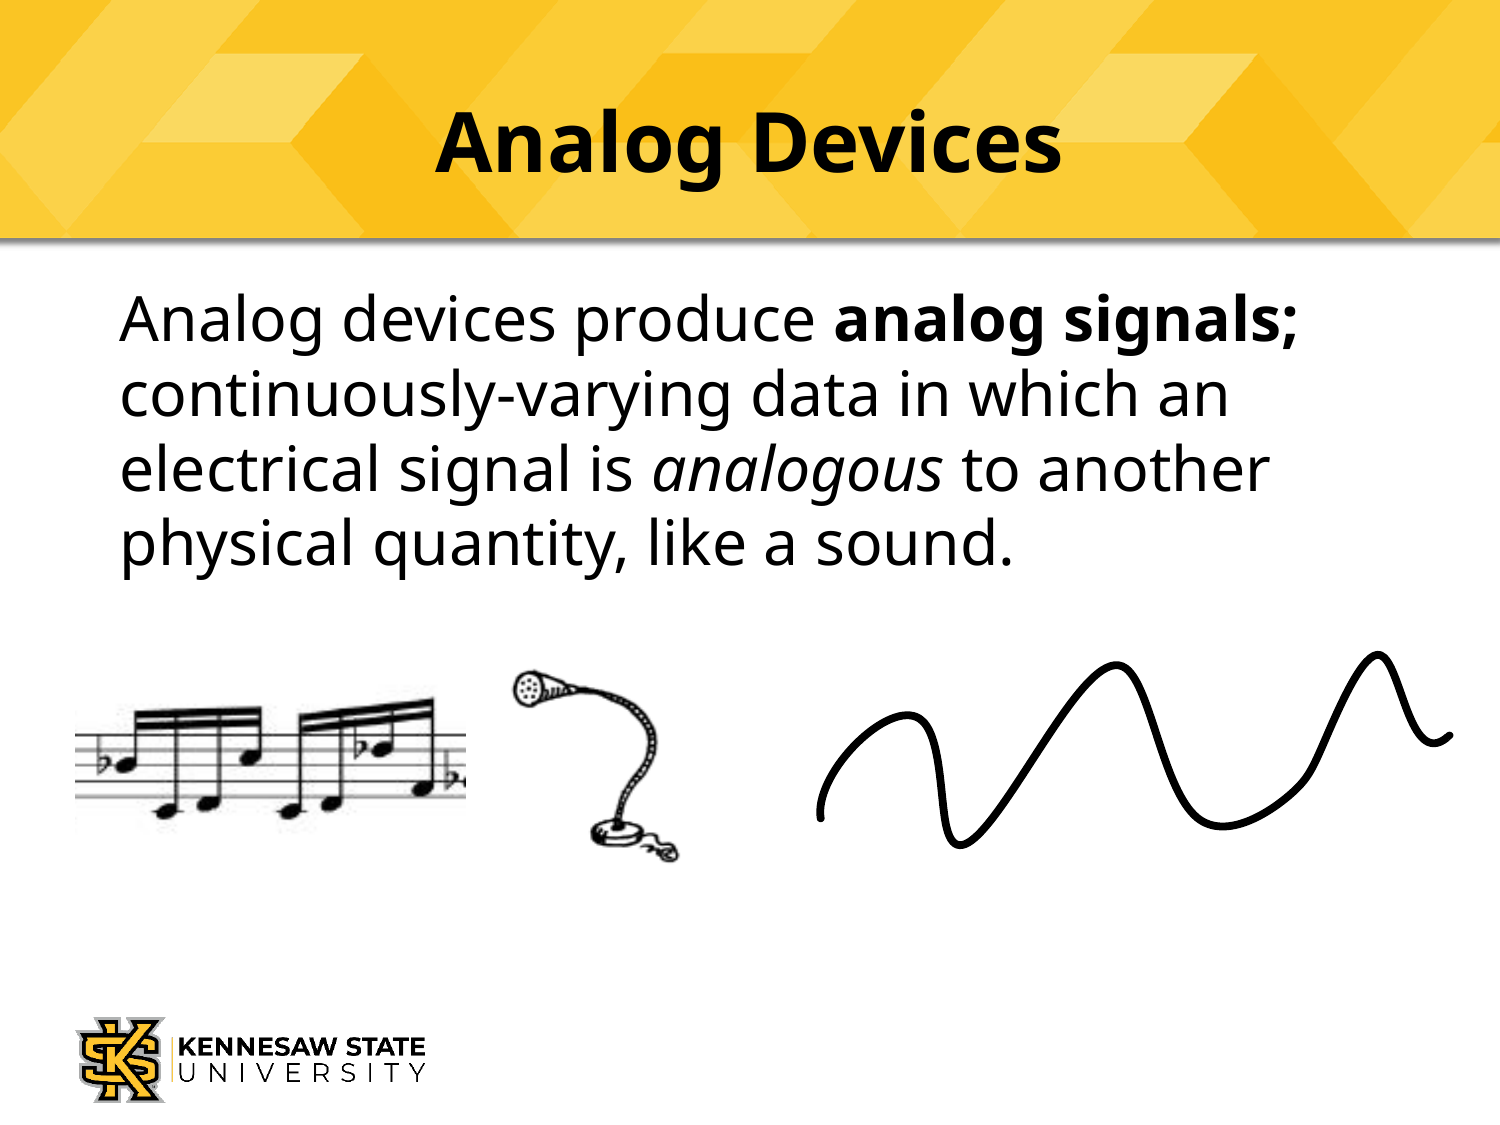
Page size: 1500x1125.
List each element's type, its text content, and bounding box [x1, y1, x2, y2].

picture [75, 1017, 425, 1103]
picture [0, 0, 1500, 251]
title Analog Devices [75, 45, 965, 233]
picture [499, 664, 699, 869]
title Analog Devices [934, 126, 969, 172]
text_box Analog devices produce analog signals; continuously-varying data in which an electrical signal is analogous to another physical quantity, like a sound. [101, 269, 1405, 588]
title Analog Devices [962, 45, 1425, 233]
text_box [800, 620, 1462, 882]
list [75, 262, 1425, 1005]
picture [74, 679, 467, 849]
